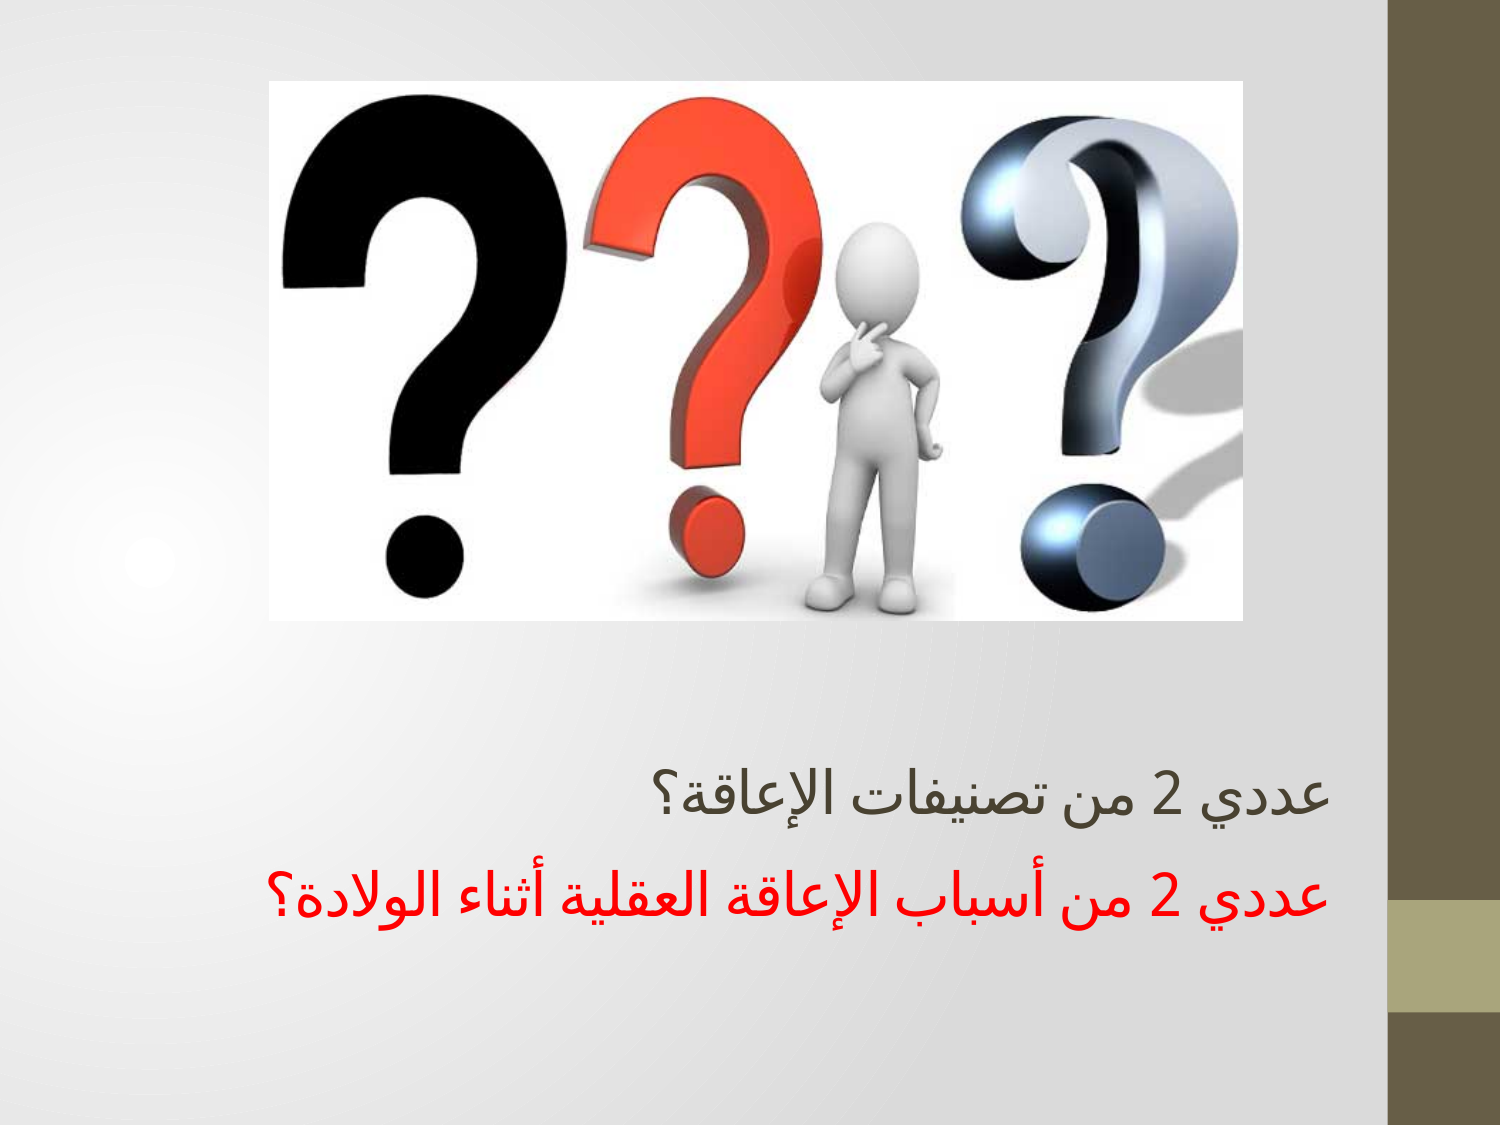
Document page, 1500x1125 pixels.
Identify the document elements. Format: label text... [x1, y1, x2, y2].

title عددي 2 من تصنيفات الإعاقة؟ عددي 2 من أسباب الإعاقة العقلية أثناء الولادة؟ [82, 714, 1432, 1012]
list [268, 81, 1243, 622]
